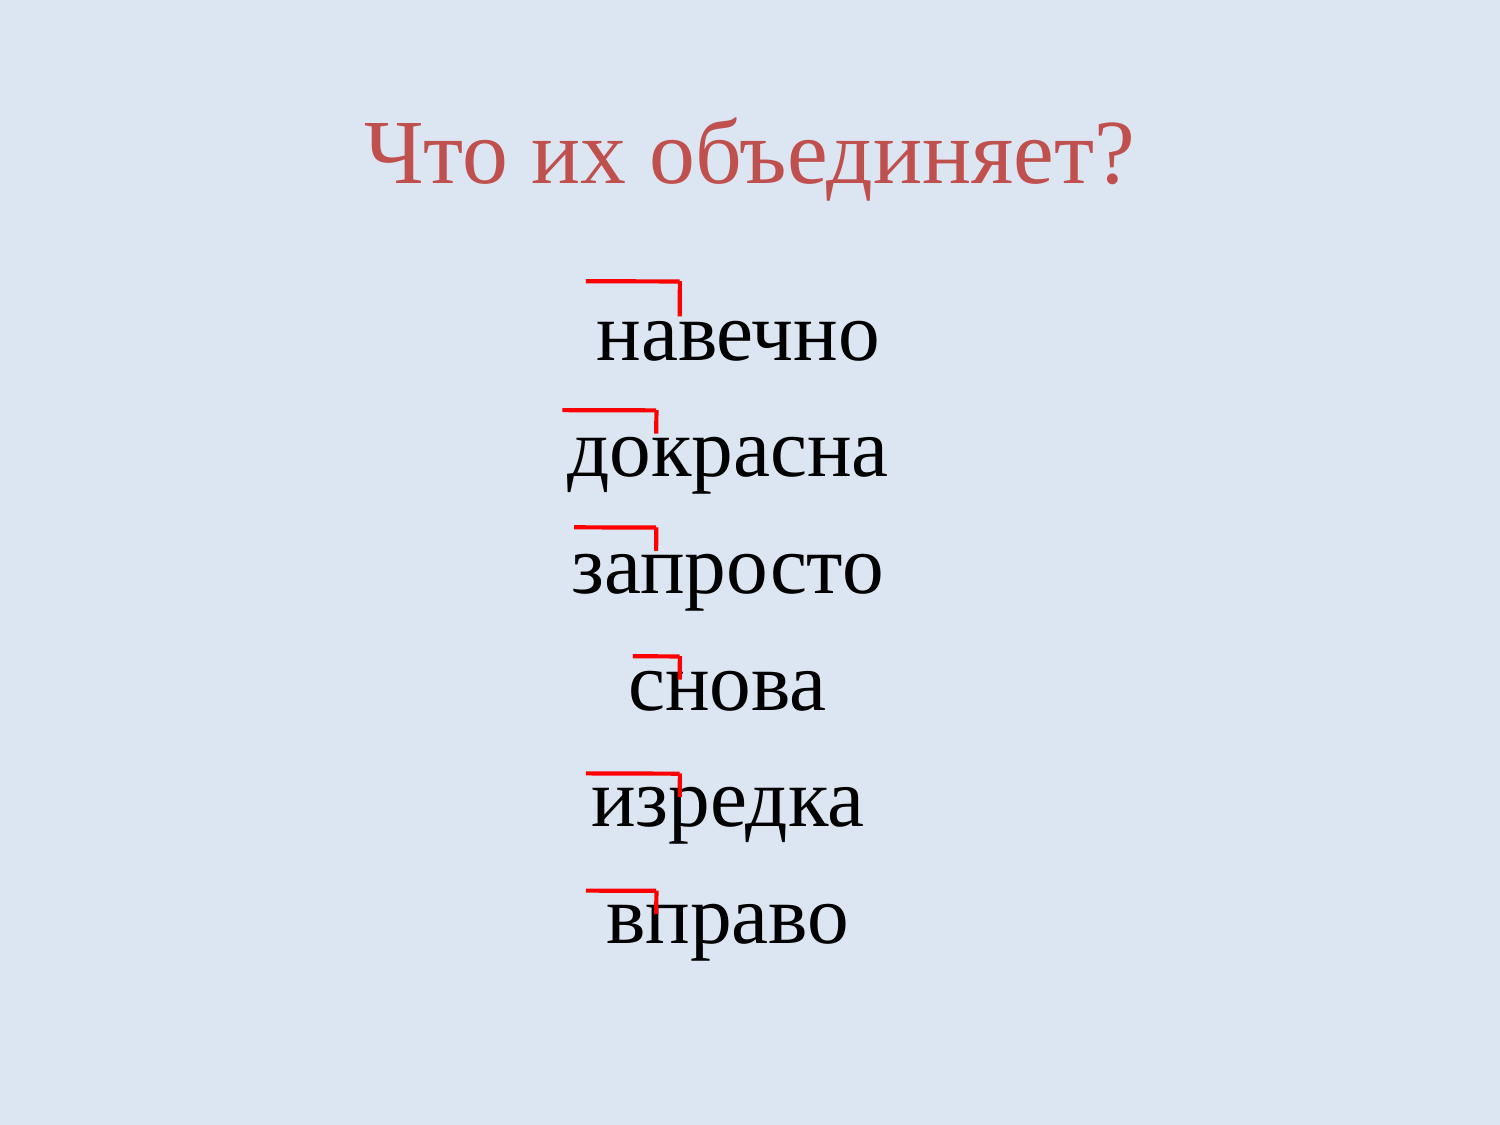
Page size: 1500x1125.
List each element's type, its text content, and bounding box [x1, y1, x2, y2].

subtitle навечно докрасна запросто снова изредка вправо [0, 269, 1500, 1125]
title Что их объединяет? [0, 0, 1500, 269]
